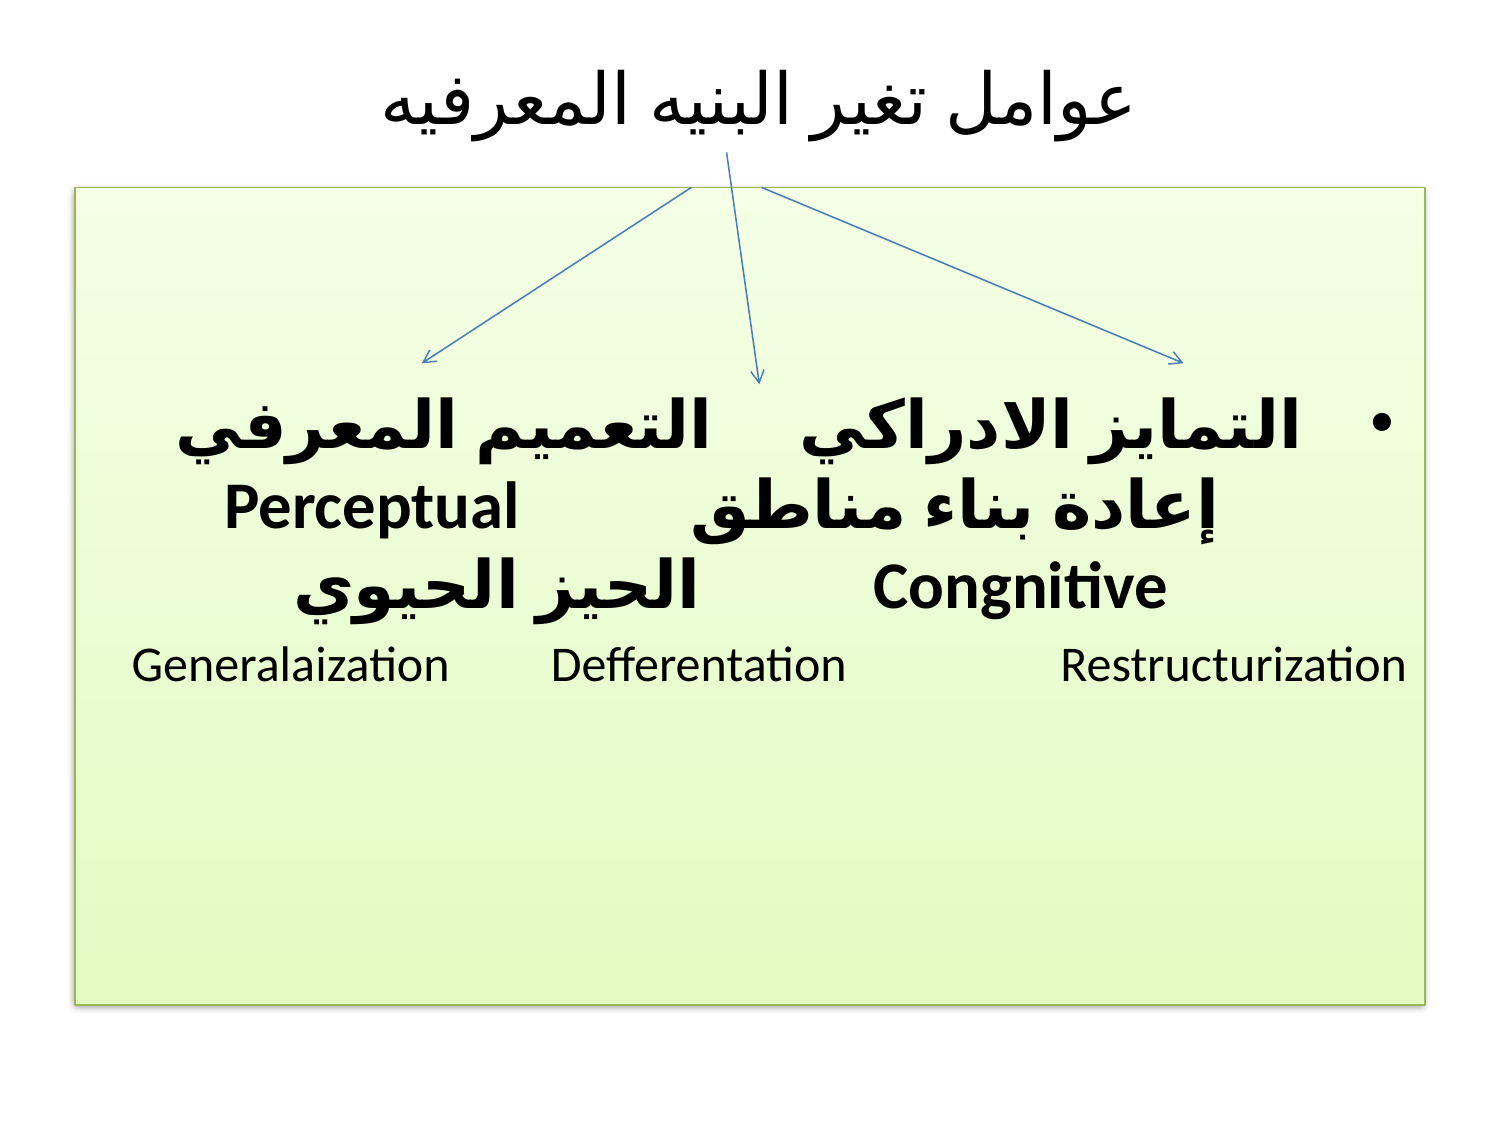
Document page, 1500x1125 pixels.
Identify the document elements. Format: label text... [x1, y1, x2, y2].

list التمايز الادراكي التعميم المعرفي إعادة بناء مناطق Perceptual Congnitive الحيز الحيوي Generalaization Defferentation Restructurization [74, 187, 1426, 1006]
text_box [421, 187, 692, 364]
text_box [761, 187, 1184, 364]
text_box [696, 251, 860, 285]
title عوامل تغير البنيه المعرفيه [75, 45, 1425, 186]
